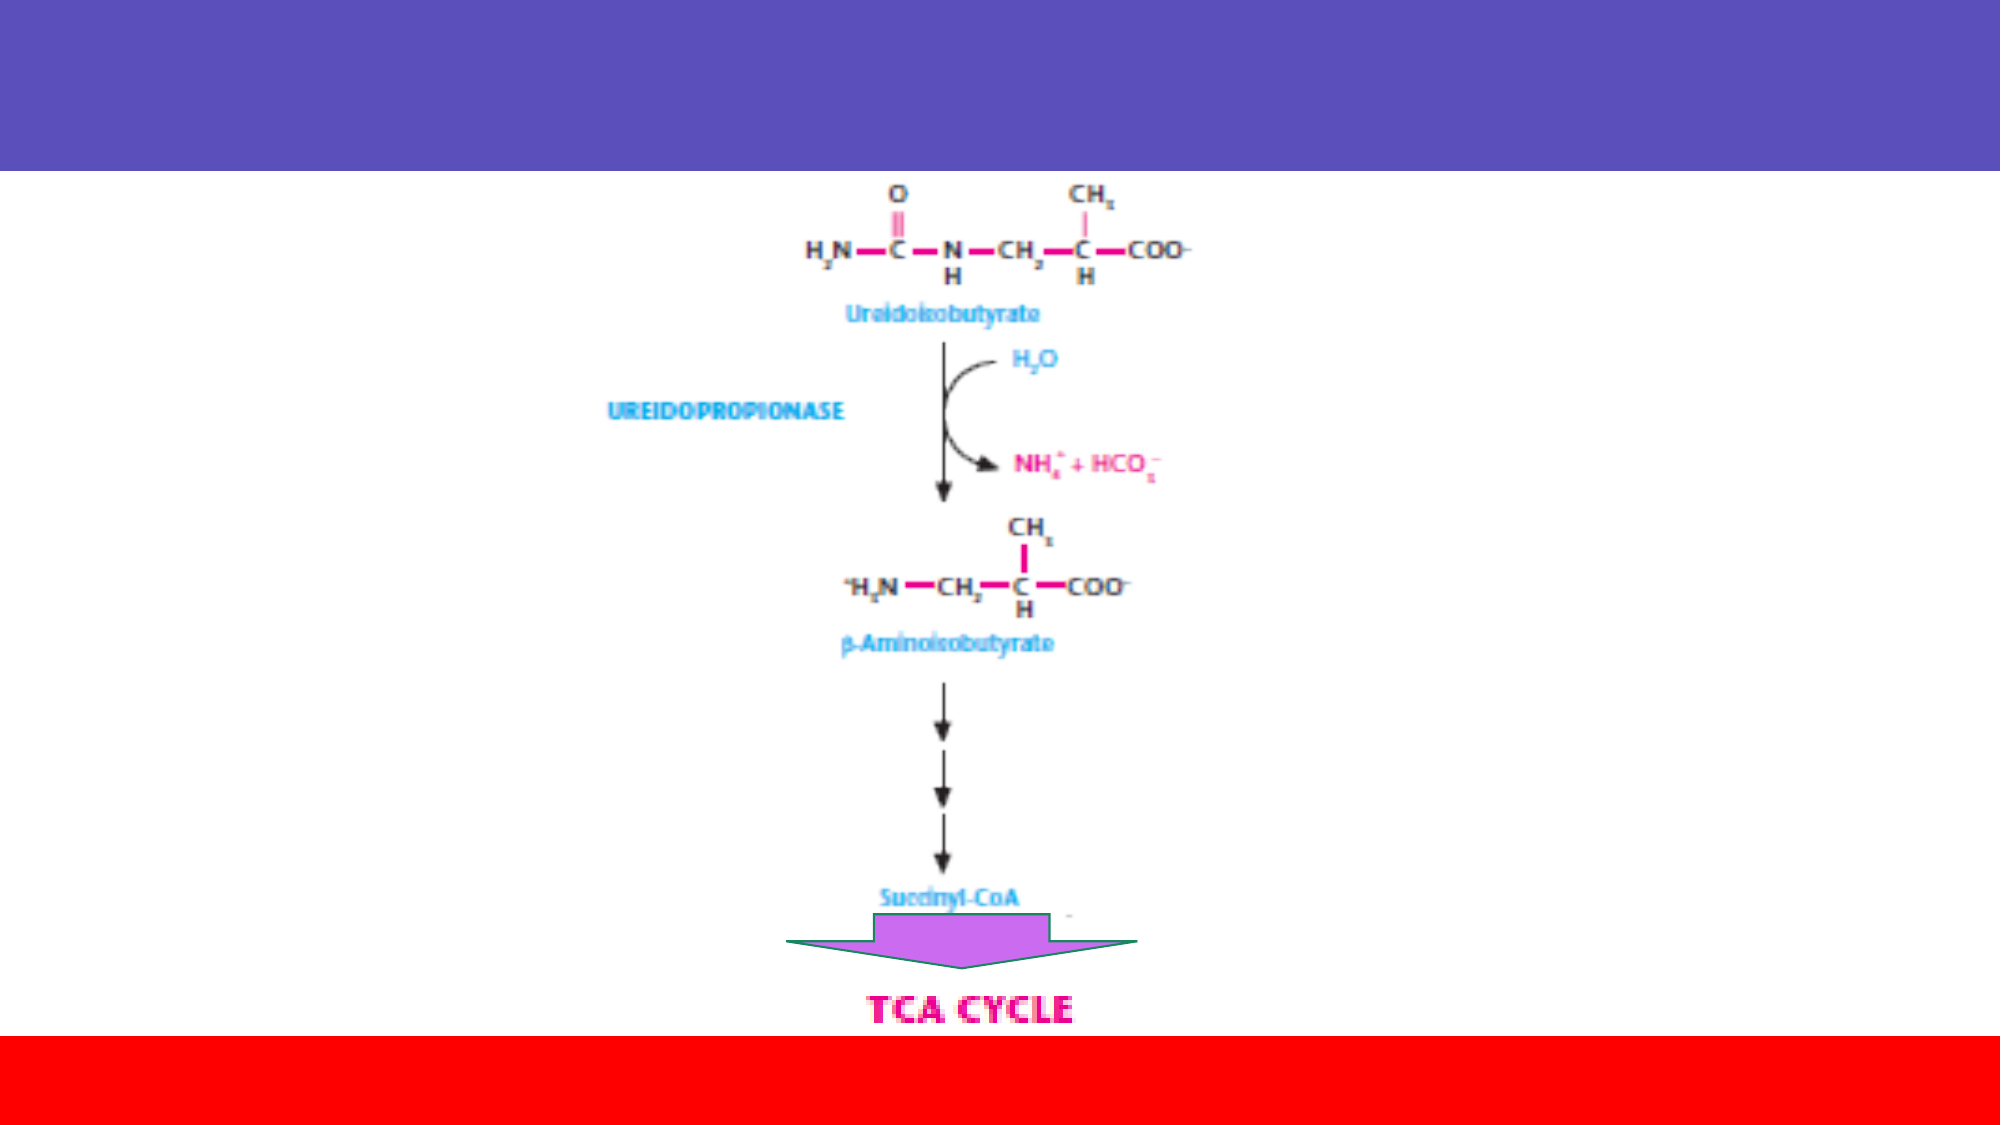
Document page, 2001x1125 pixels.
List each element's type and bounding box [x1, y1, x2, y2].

picture [0, 0, 2000, 1054]
text_box [0, 1035, 2000, 1125]
